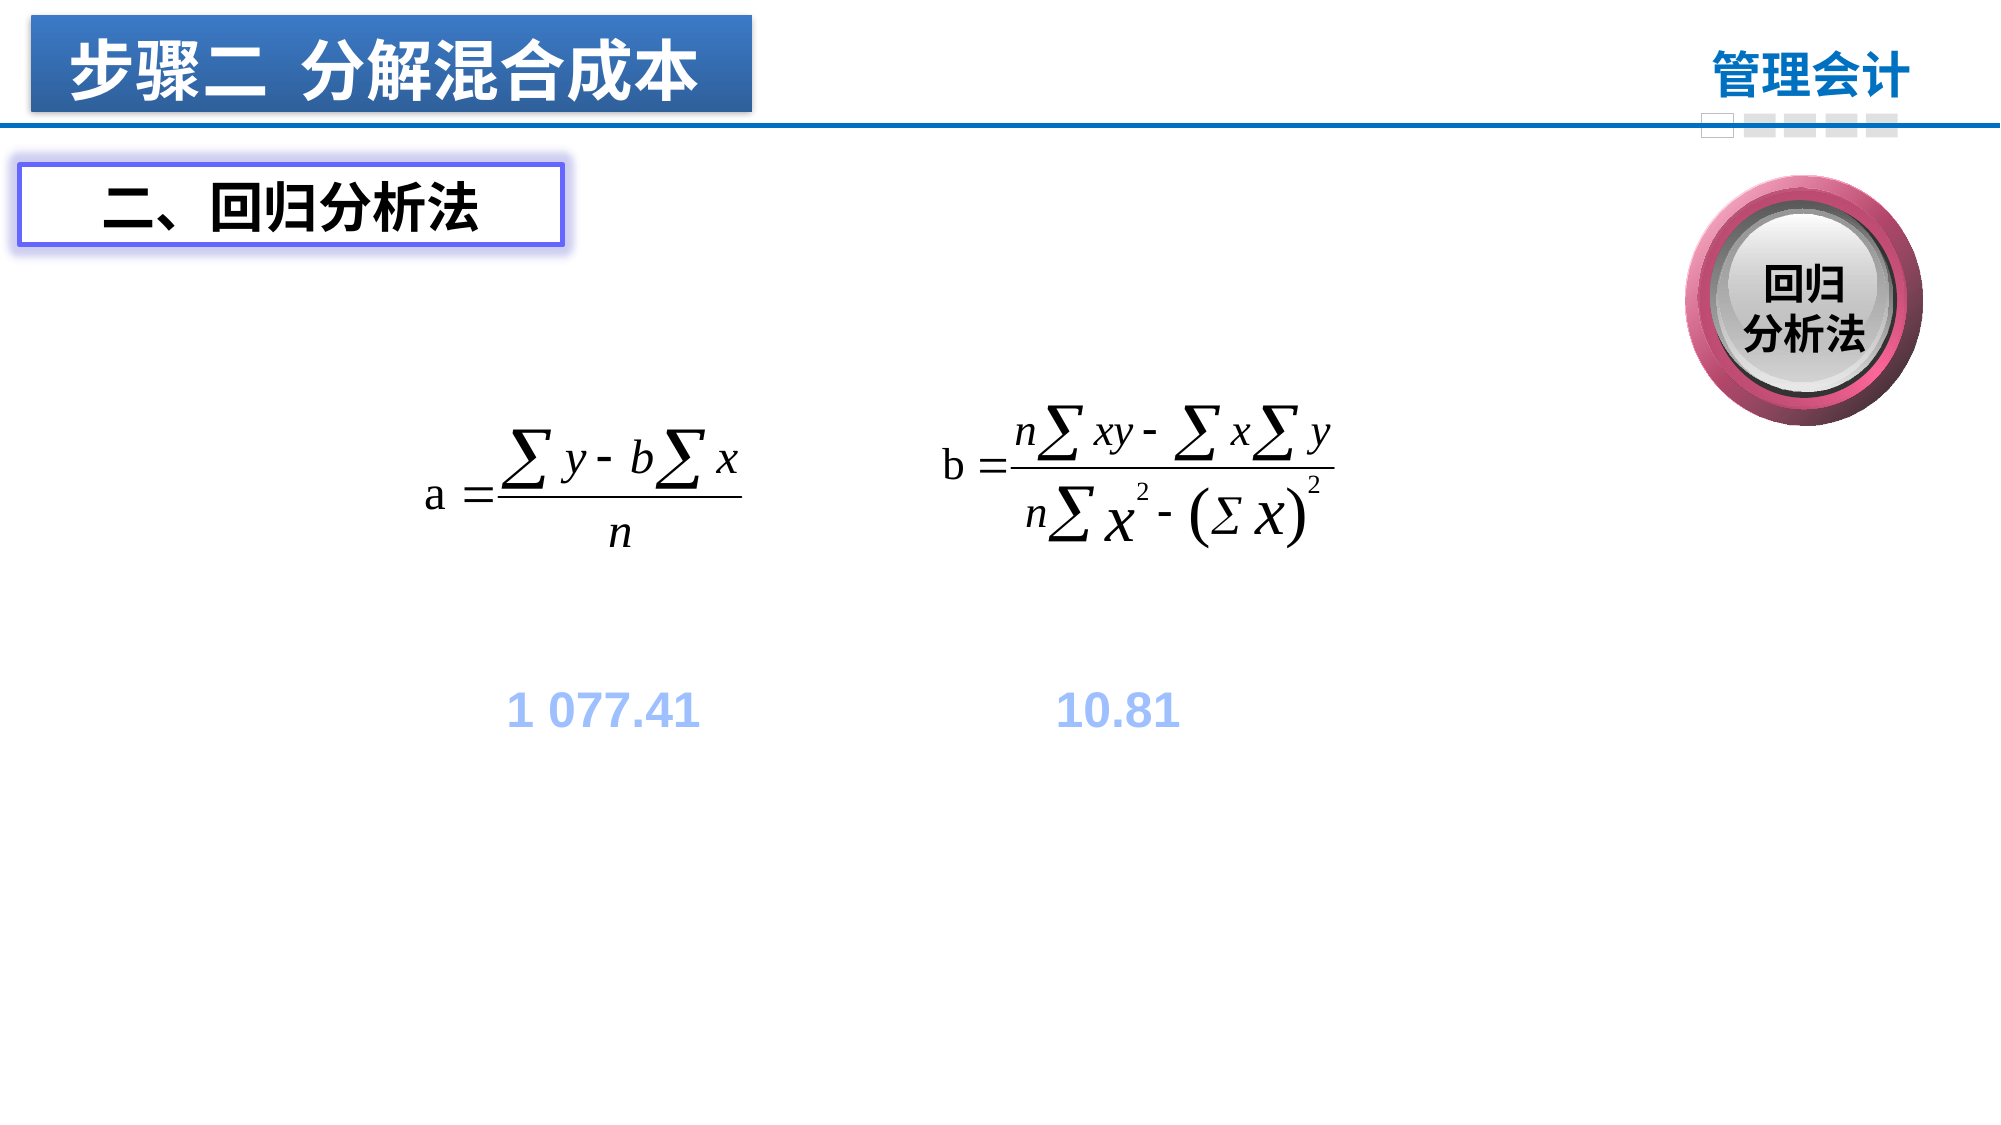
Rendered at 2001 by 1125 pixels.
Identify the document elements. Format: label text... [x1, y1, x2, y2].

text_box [31, 14, 753, 118]
text_box 1 077.41 [491, 670, 716, 746]
text_box 10.81 [1040, 670, 1196, 746]
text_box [1684, 174, 1923, 426]
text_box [417, 420, 753, 558]
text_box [935, 396, 1345, 559]
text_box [0, 136, 587, 273]
